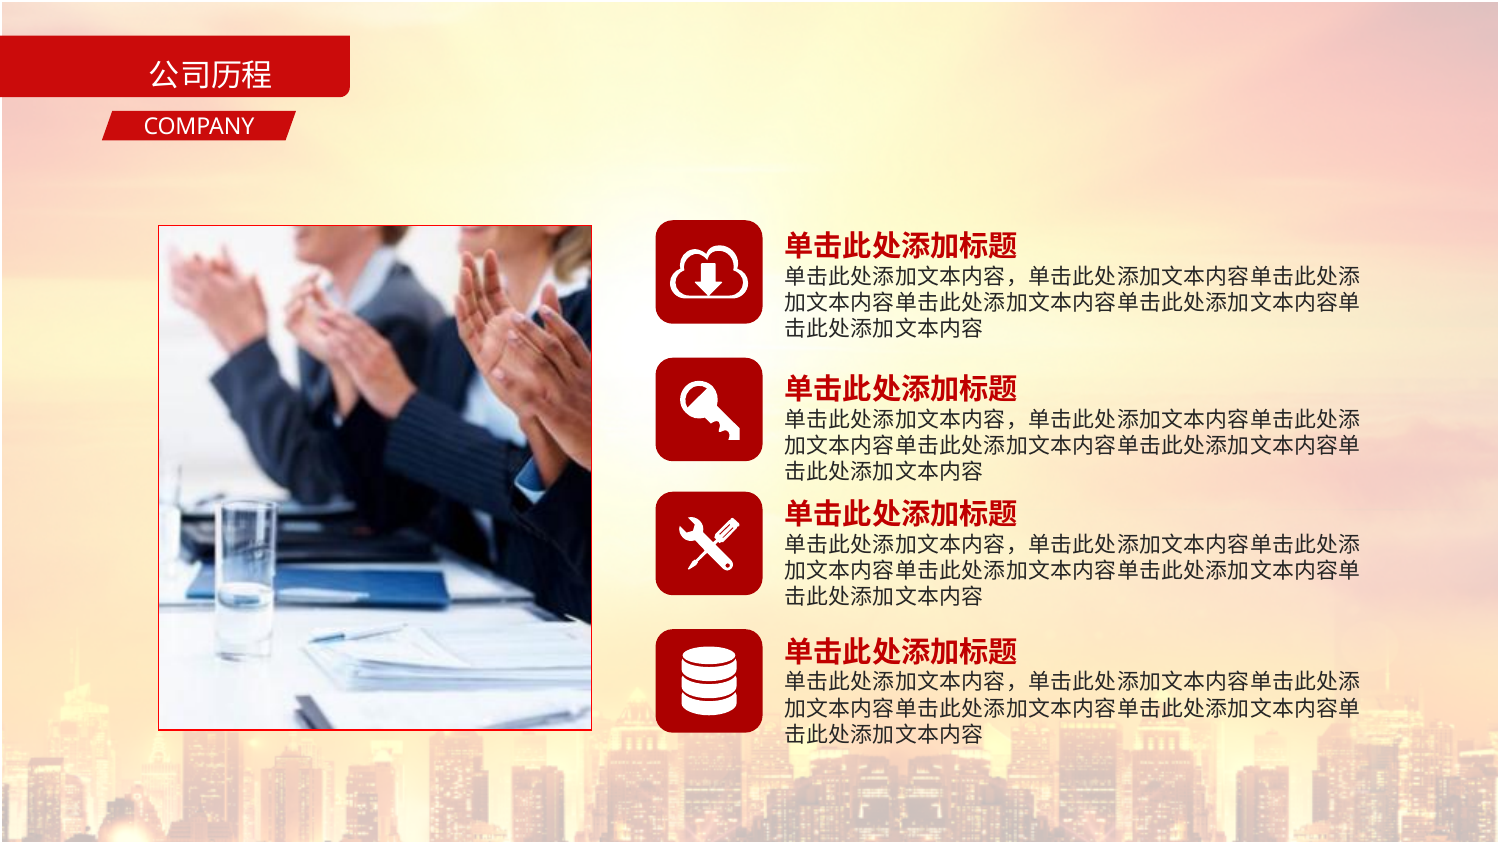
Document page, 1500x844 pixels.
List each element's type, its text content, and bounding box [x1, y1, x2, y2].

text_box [655, 219, 1389, 351]
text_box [655, 359, 1389, 494]
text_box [655, 501, 1389, 619]
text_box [655, 625, 1389, 756]
text_box COMPANY [99, 110, 298, 143]
picture [159, 225, 591, 730]
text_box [0, 35, 351, 101]
